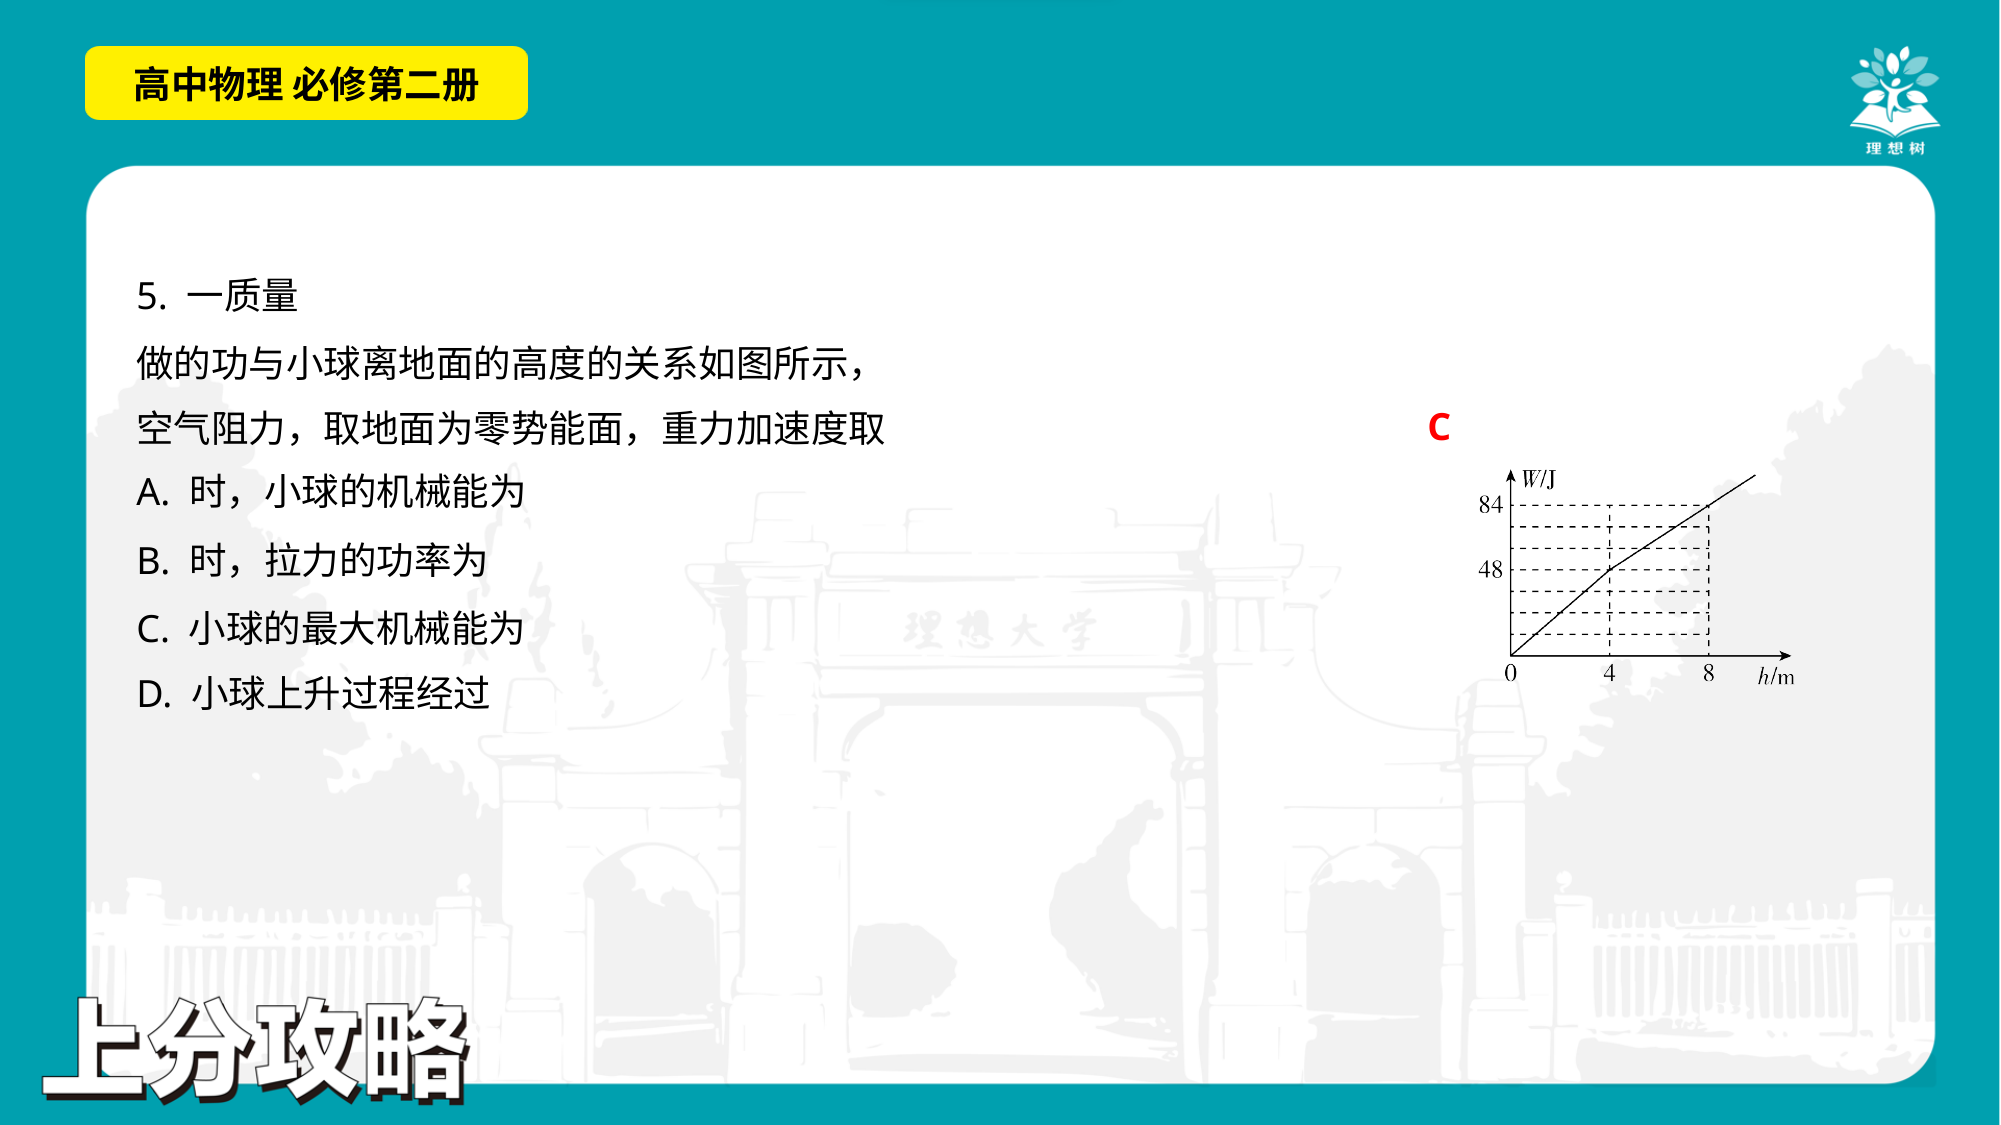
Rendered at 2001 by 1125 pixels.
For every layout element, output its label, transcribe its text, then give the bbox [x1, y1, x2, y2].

picture [0, 0, 2000, 1125]
text_box C [1412, 383, 1467, 442]
